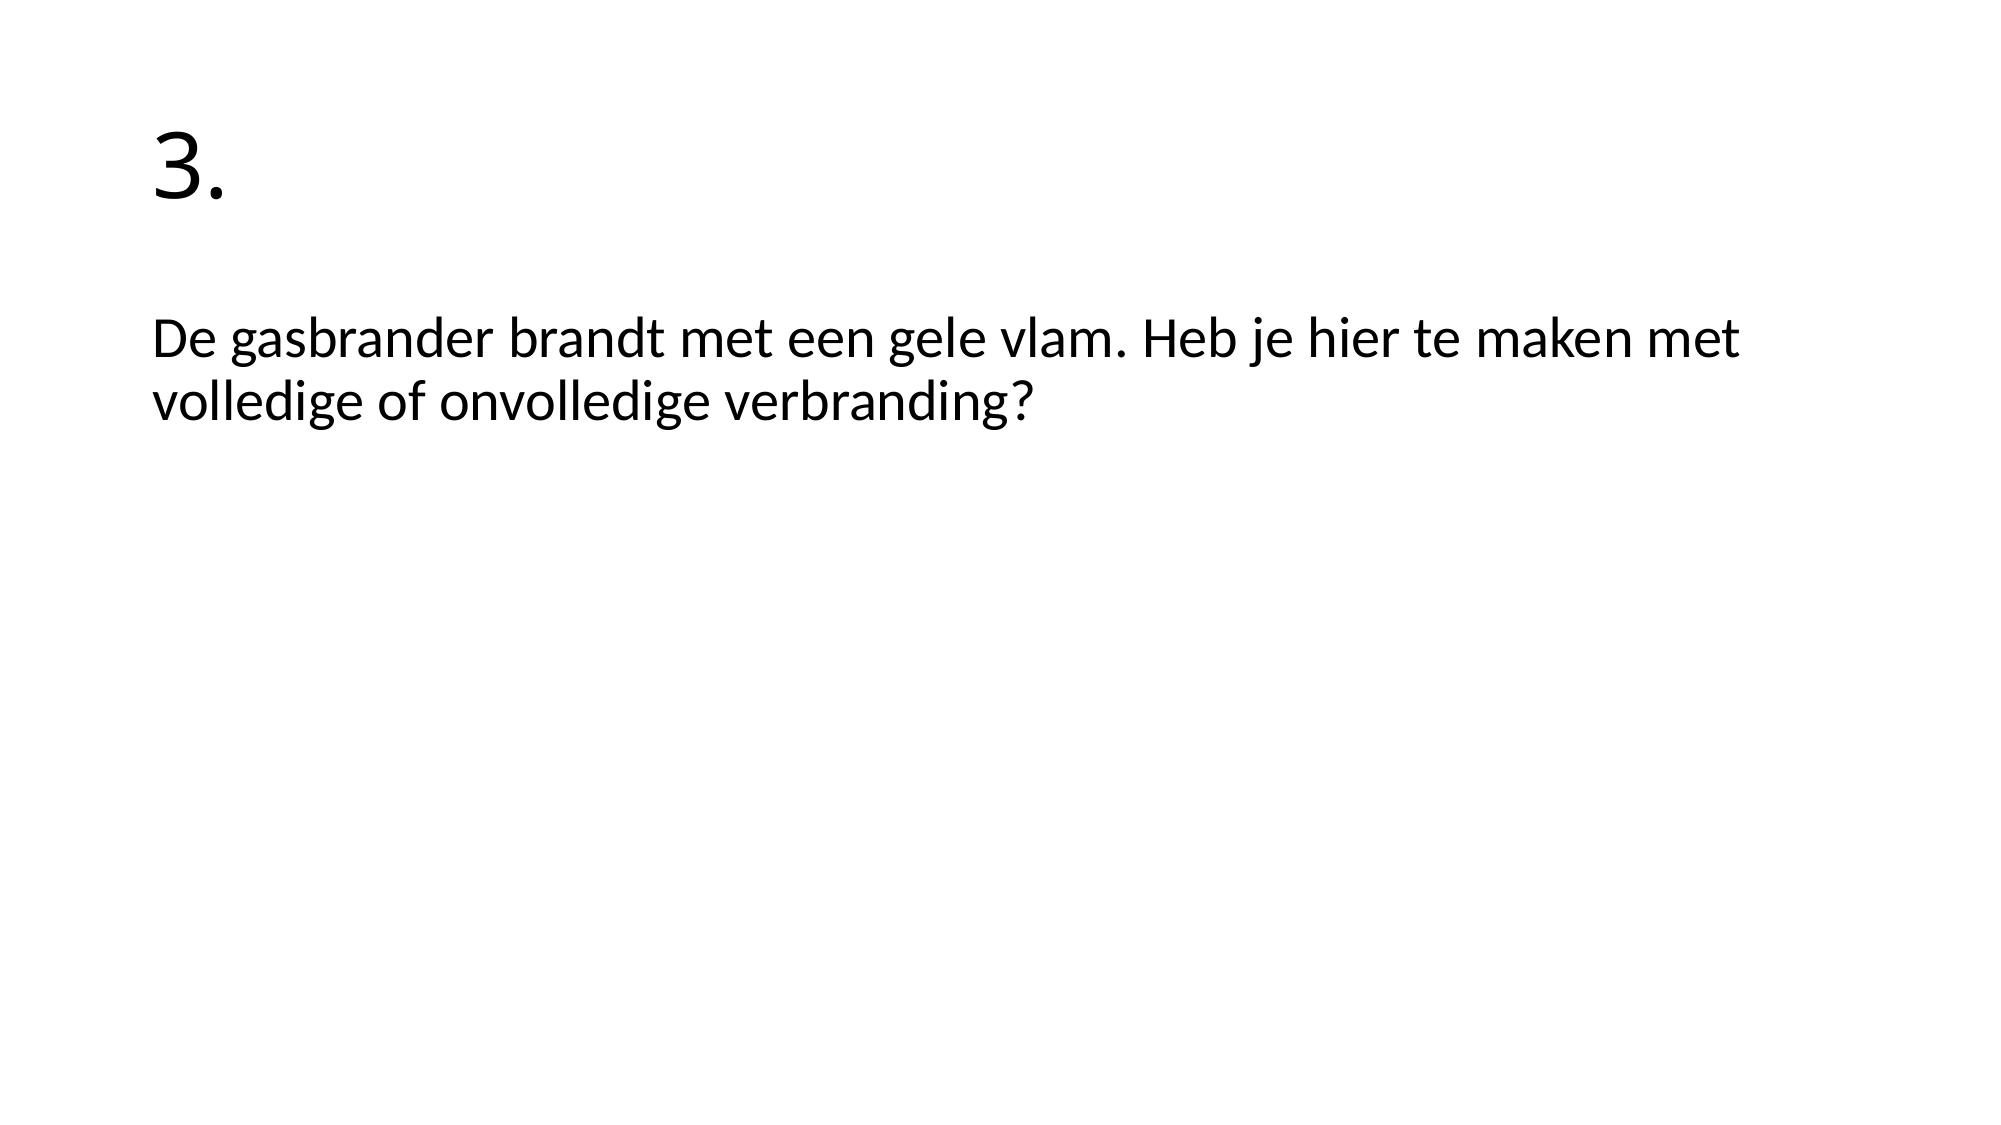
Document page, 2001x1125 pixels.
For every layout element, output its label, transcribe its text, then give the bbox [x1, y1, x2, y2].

list De gasbrander brandt met een gele vlam. Heb je hier te maken met volledige of onvolledige verbranding? [137, 299, 1863, 1014]
title 3. [137, 59, 1863, 278]
